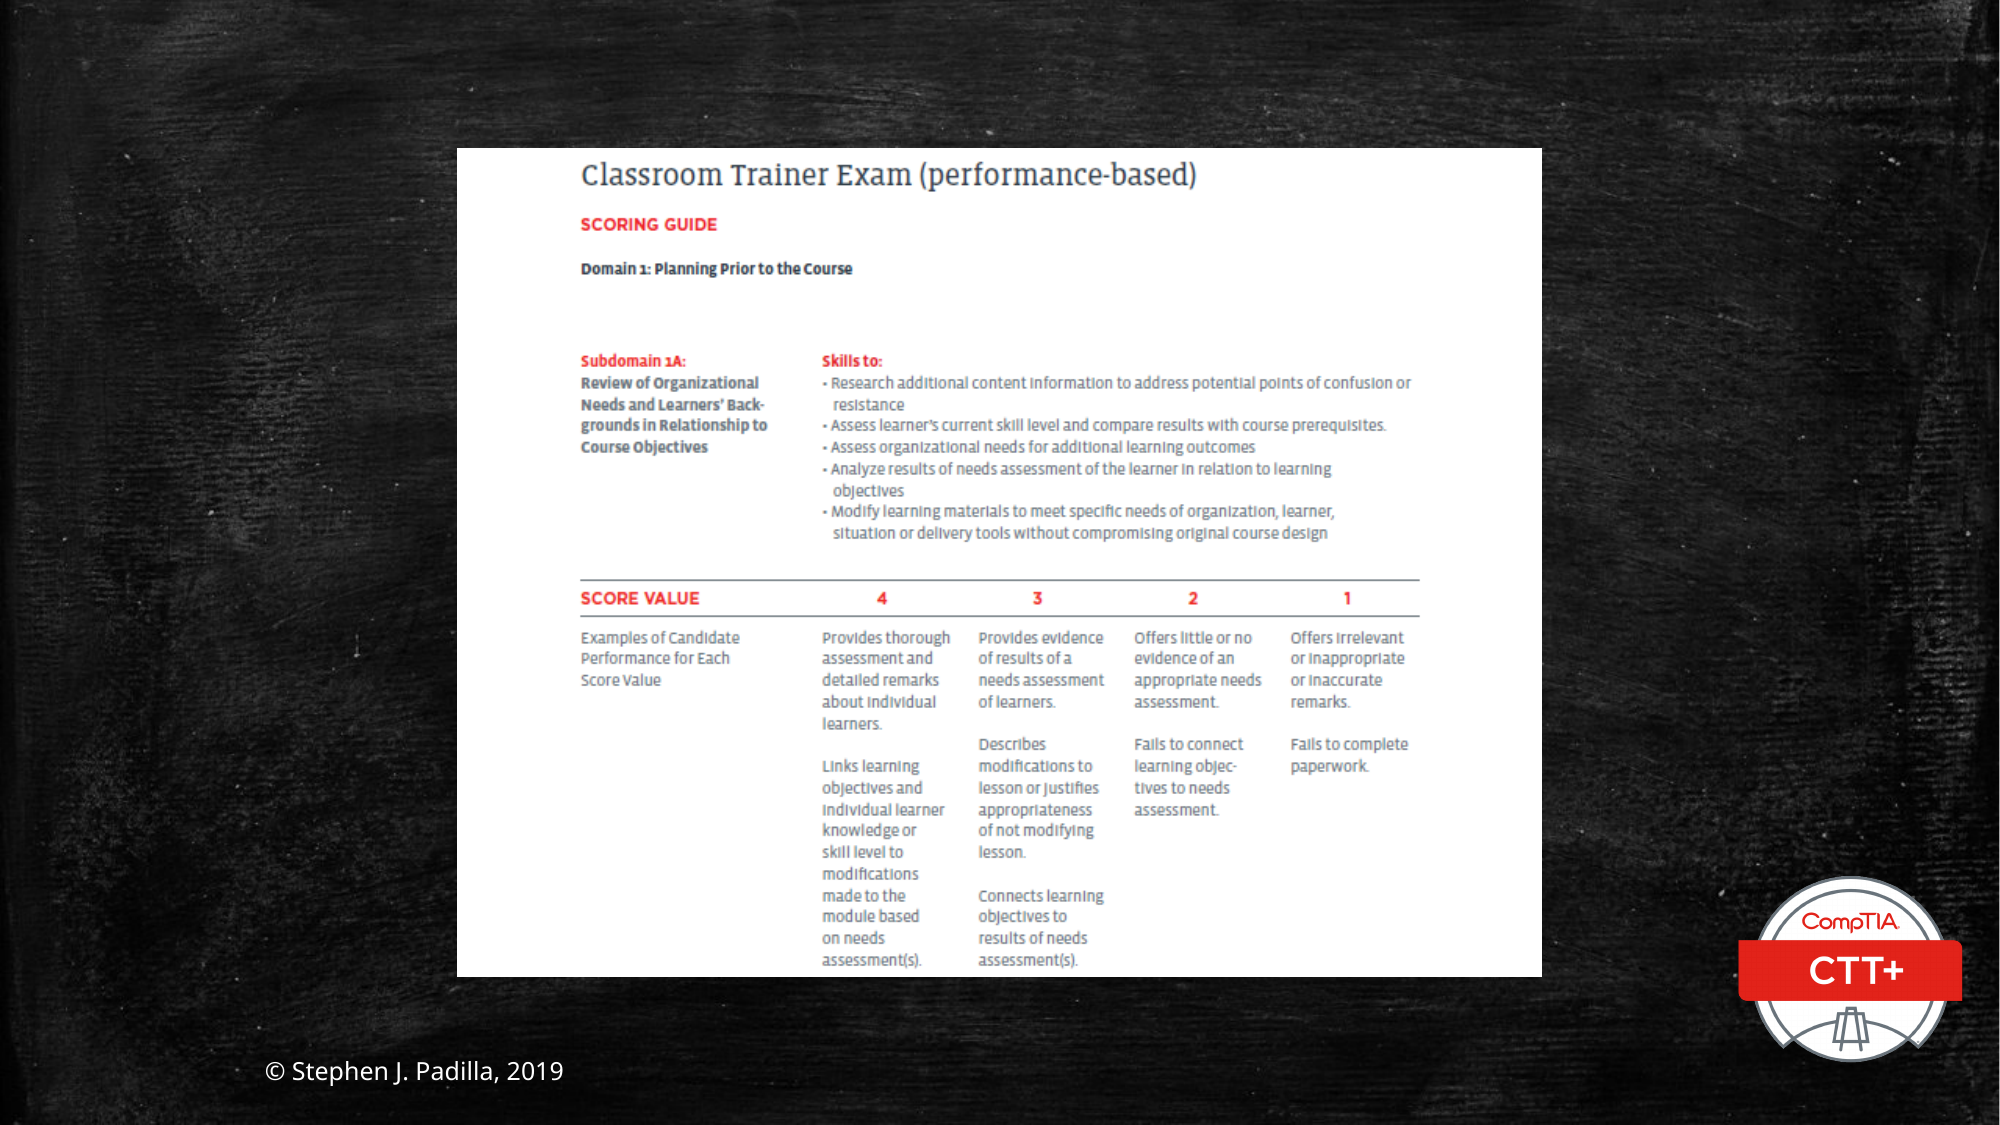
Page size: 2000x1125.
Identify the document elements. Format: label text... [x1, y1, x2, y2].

picture [1699, 824, 2000, 1125]
footer © Stephen J. Padilla, 2019 [249, 1050, 1288, 1096]
picture [457, 148, 1543, 977]
